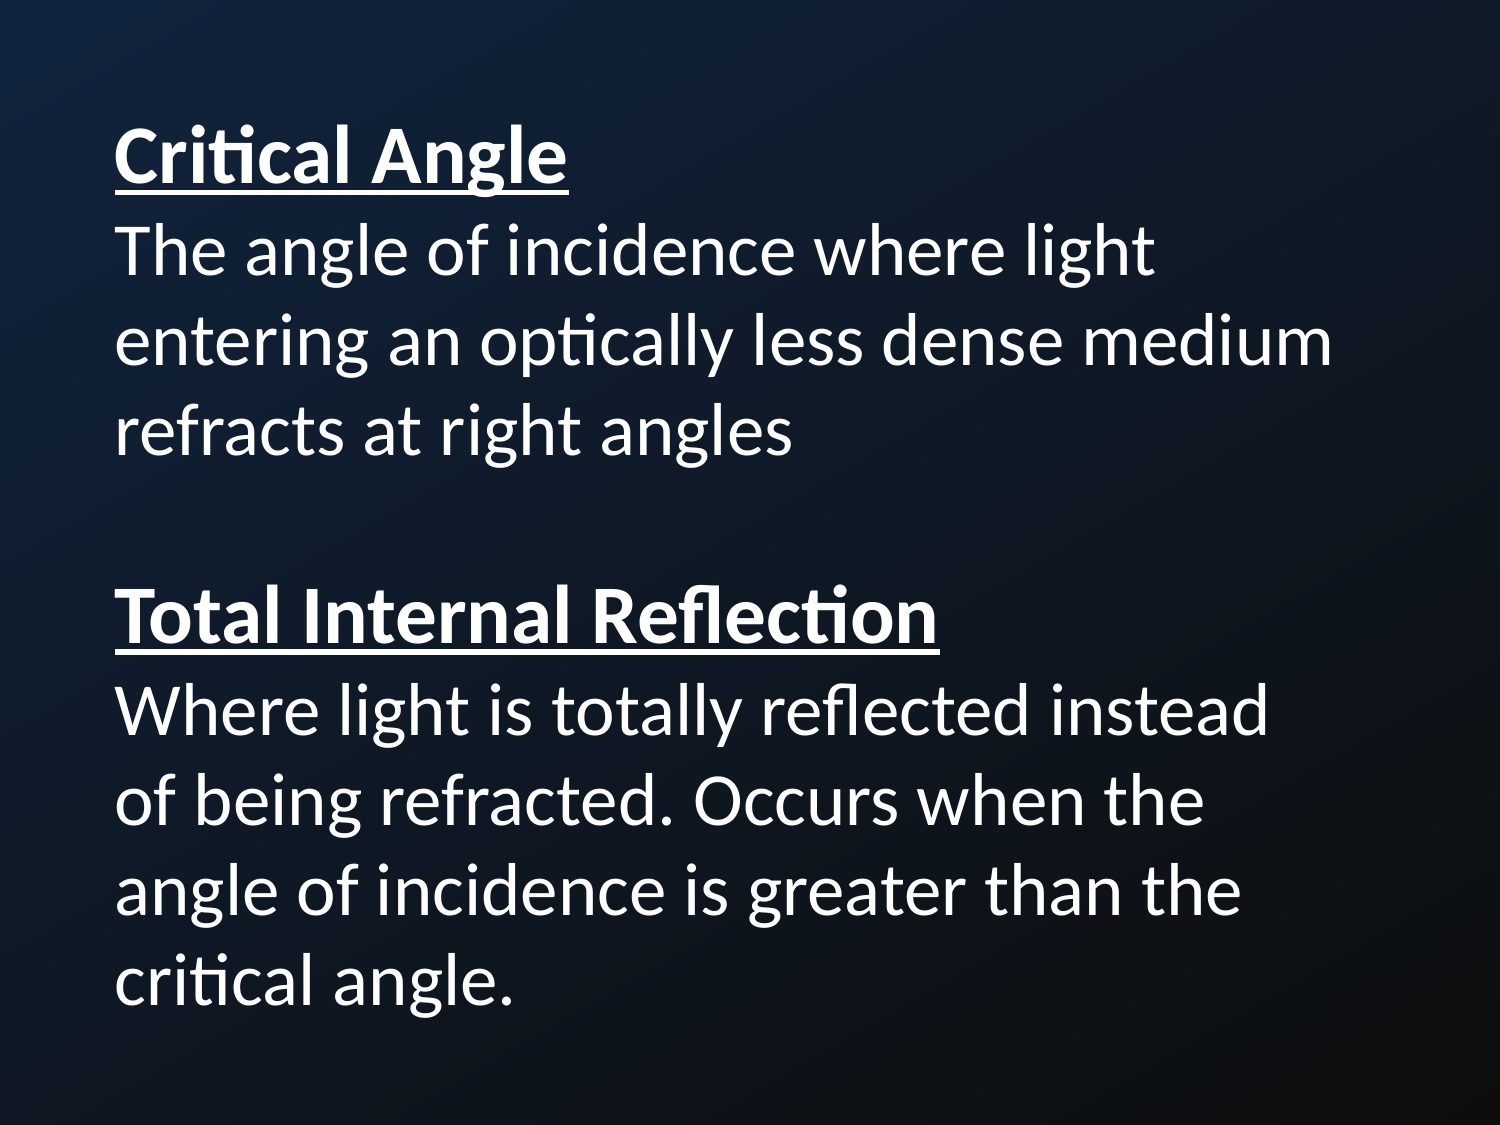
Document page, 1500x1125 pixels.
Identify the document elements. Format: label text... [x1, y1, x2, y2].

text_box Critical Angle The angle of incidence where light entering an optically less dense medium refracts at right angles Total Internal Reflection Where light is totally reflected instead of being refracted. Occurs when the angle of incidence is greater than the critical angle. [99, 93, 1363, 1028]
